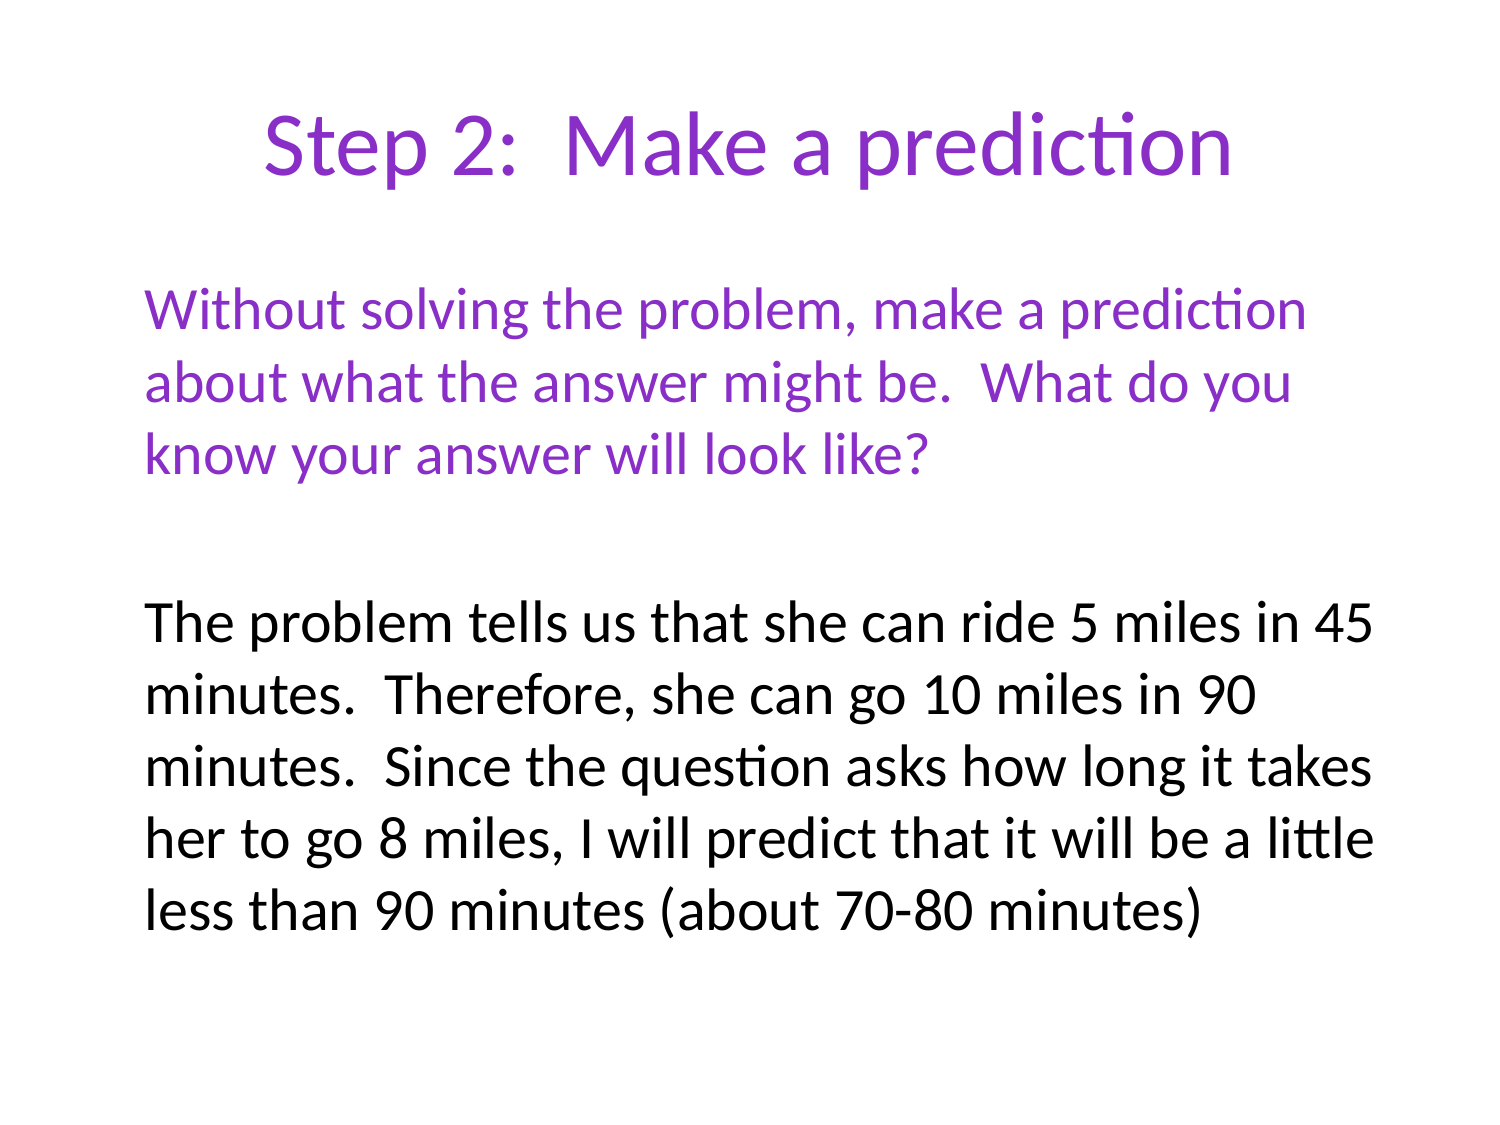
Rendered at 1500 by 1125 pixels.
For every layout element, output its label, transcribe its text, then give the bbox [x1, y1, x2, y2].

title Step 2: Make a prediction [75, 45, 1425, 233]
list Without solving the problem, make a prediction about what the answer might be. What do you know your answer will look like? The problem tells us that she can ride 5 miles in 45 minutes. Therefore, she can go 10 miles in 90 minutes. Since the question asks how long it takes her to go 8 miles, I will predict that it will be a little less than 90 minutes (about 70-80 minutes) [75, 262, 1425, 1005]
